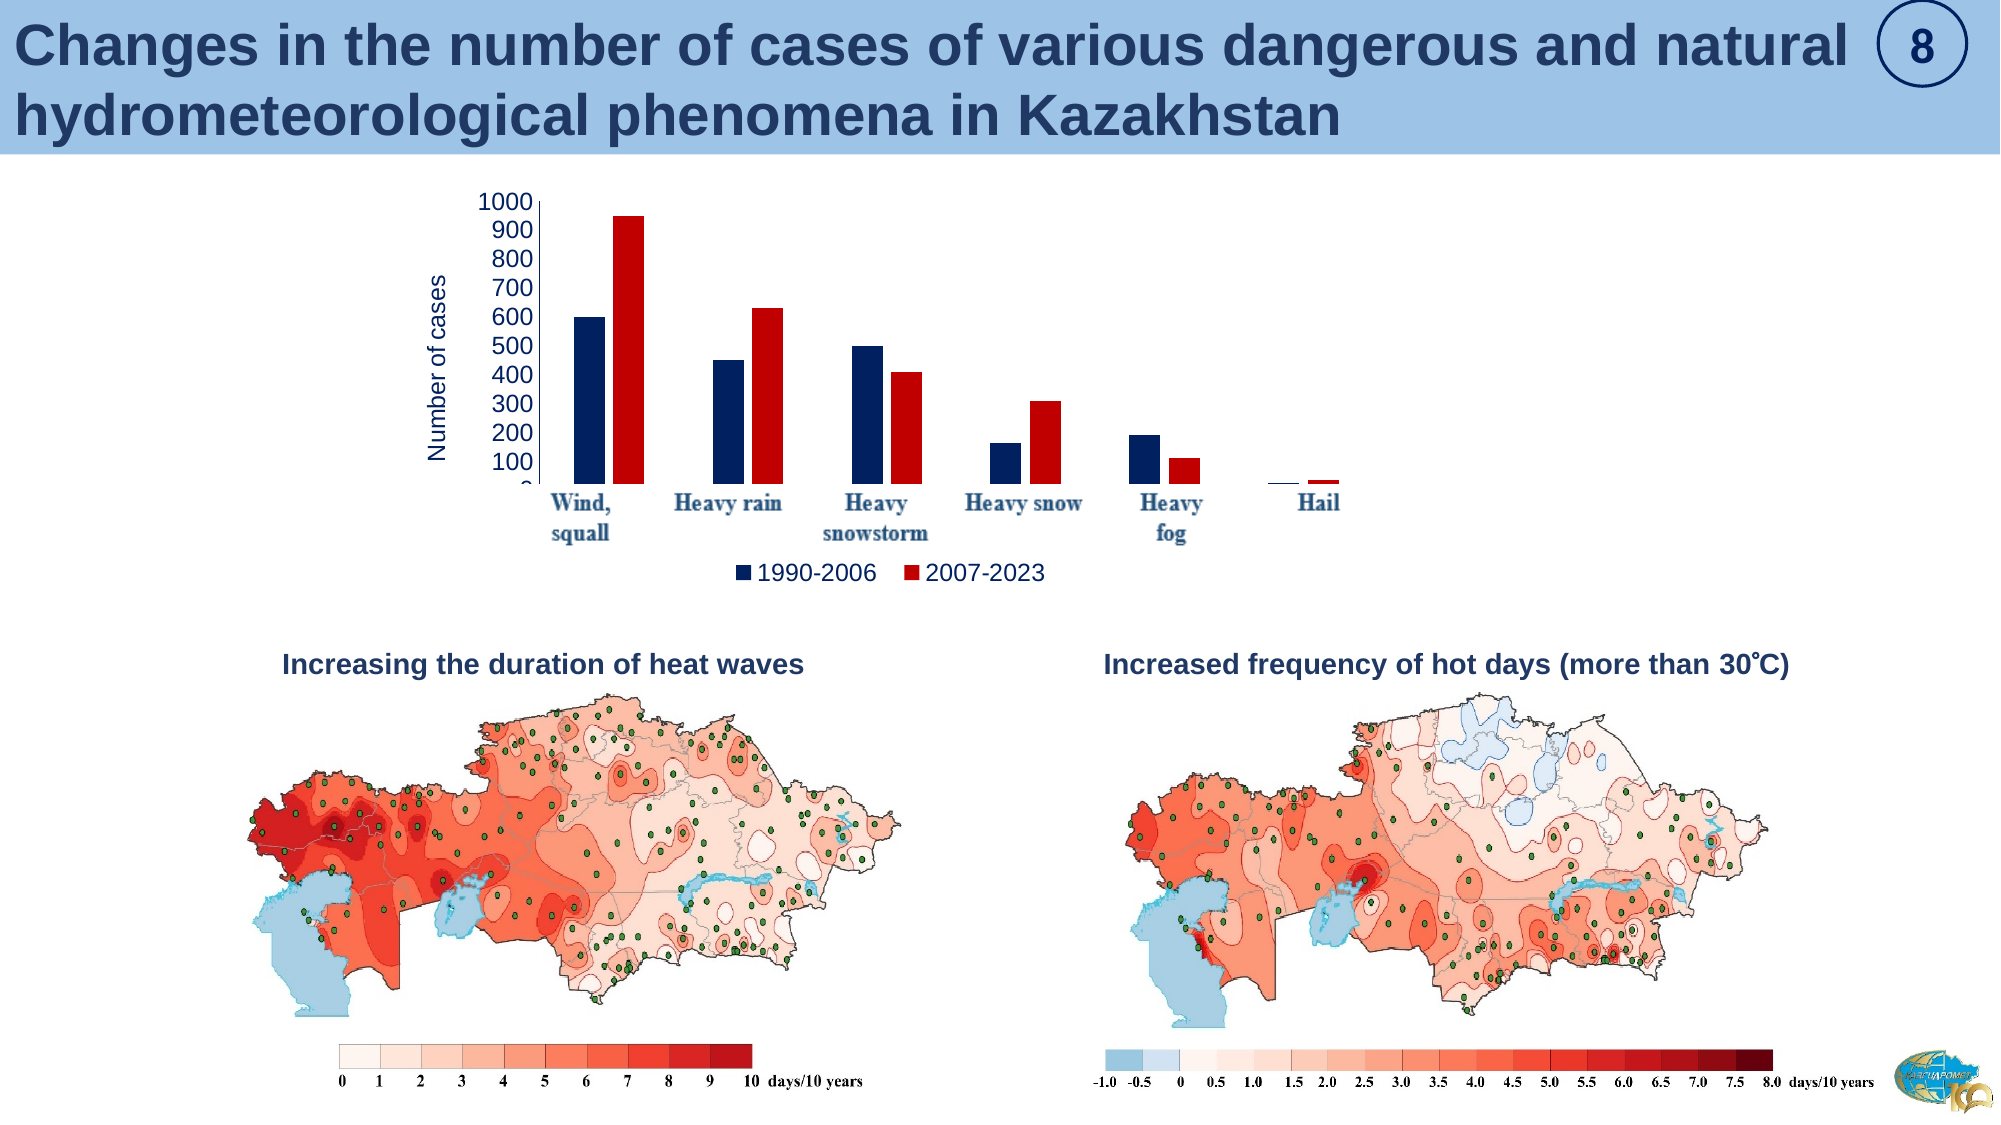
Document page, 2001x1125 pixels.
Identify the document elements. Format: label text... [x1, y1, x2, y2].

chart [389, 179, 1393, 608]
picture [337, 1043, 866, 1091]
text_box 8 [1877, 0, 1968, 88]
picture [243, 688, 906, 1024]
picture [478, 484, 1427, 552]
text_box Increased frequency of hot days (more than 30С) [1040, 638, 1854, 688]
picture [1121, 687, 1773, 1036]
picture [1887, 1038, 2000, 1125]
picture [1093, 1047, 1886, 1090]
text_box Changes in the number of cases of various dangerous and natural hydrometeorological phenomena in Kazakhstan [0, 0, 2000, 155]
text_box Increasing the duration of heat waves [196, 638, 891, 688]
